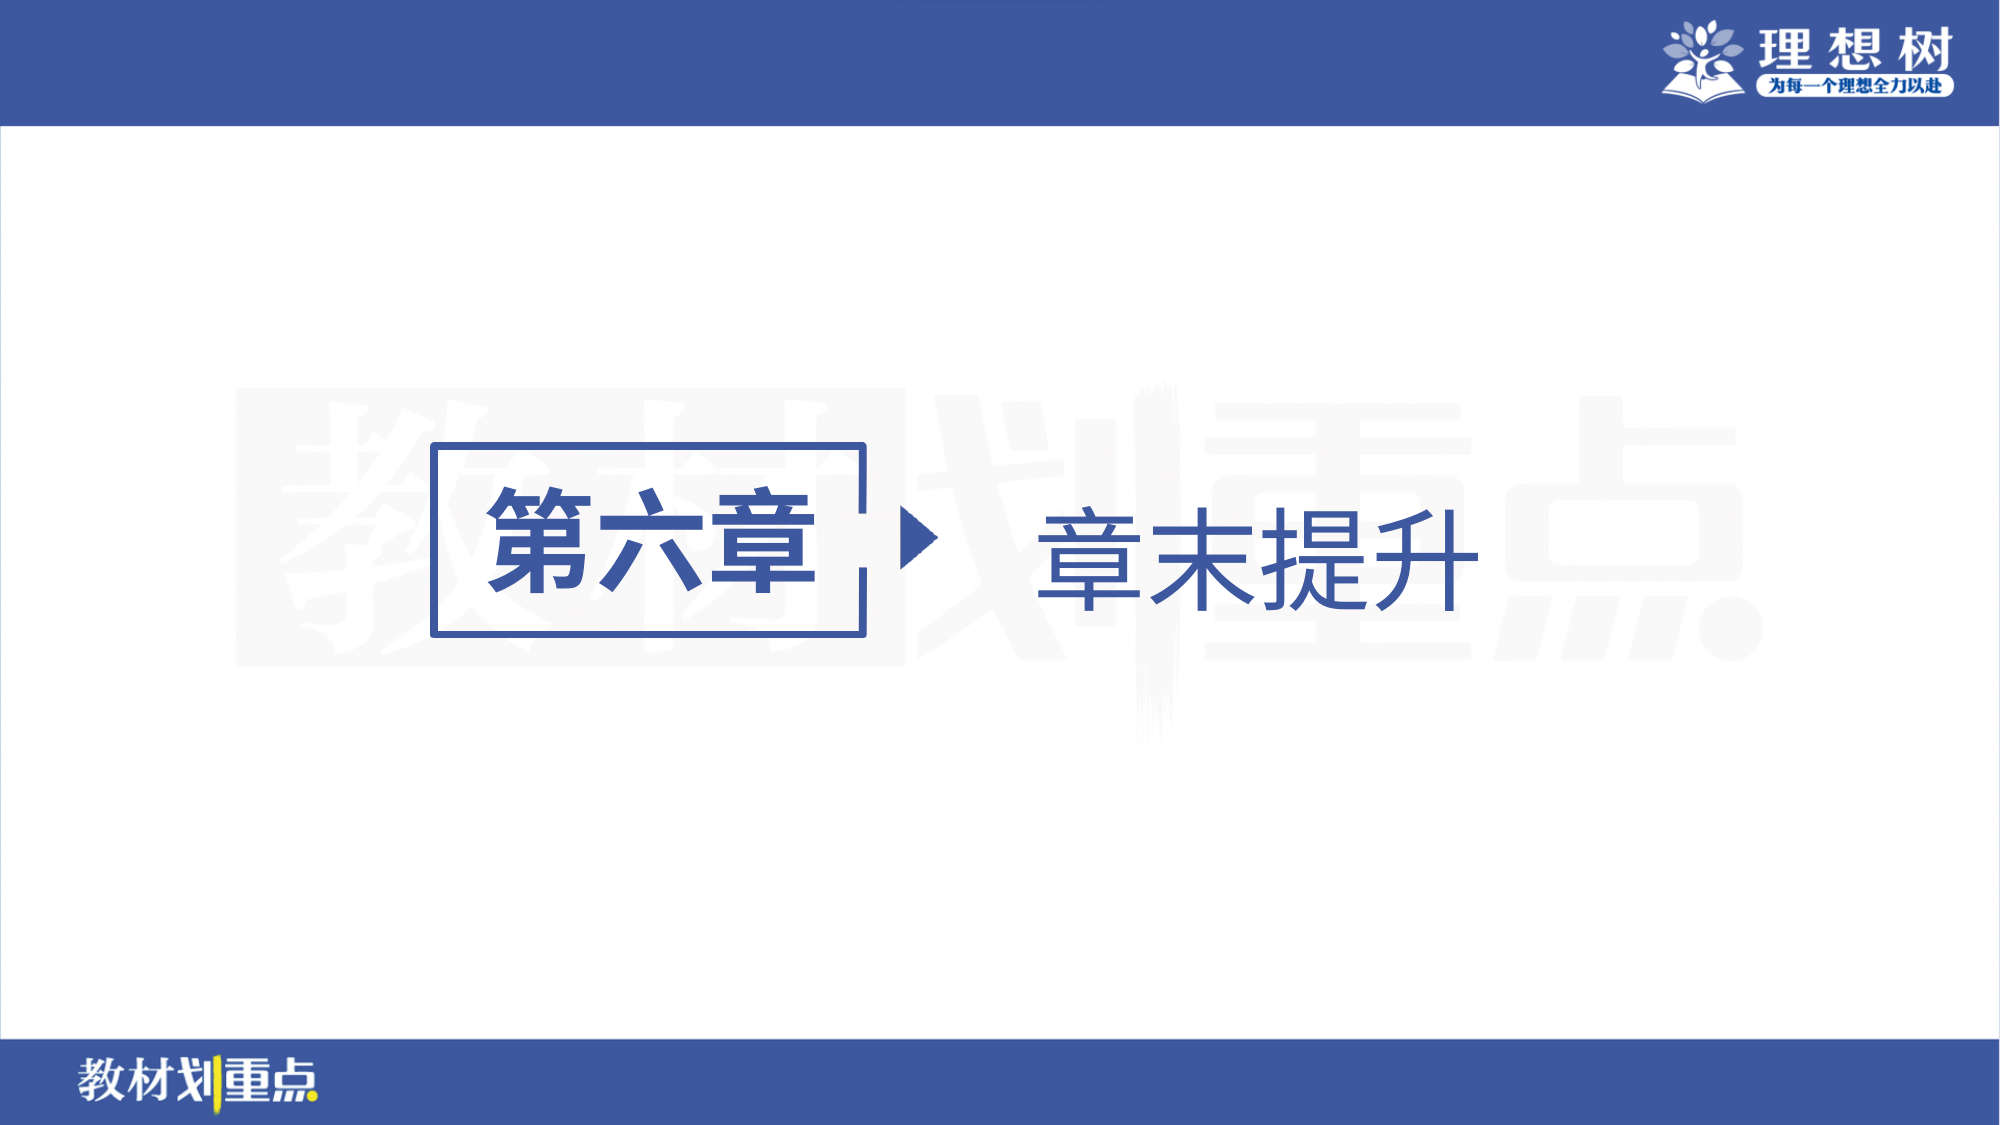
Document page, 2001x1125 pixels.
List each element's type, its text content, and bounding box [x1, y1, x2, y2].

text_box 章末提升 [1033, 424, 2000, 635]
picture [0, 0, 2000, 1125]
